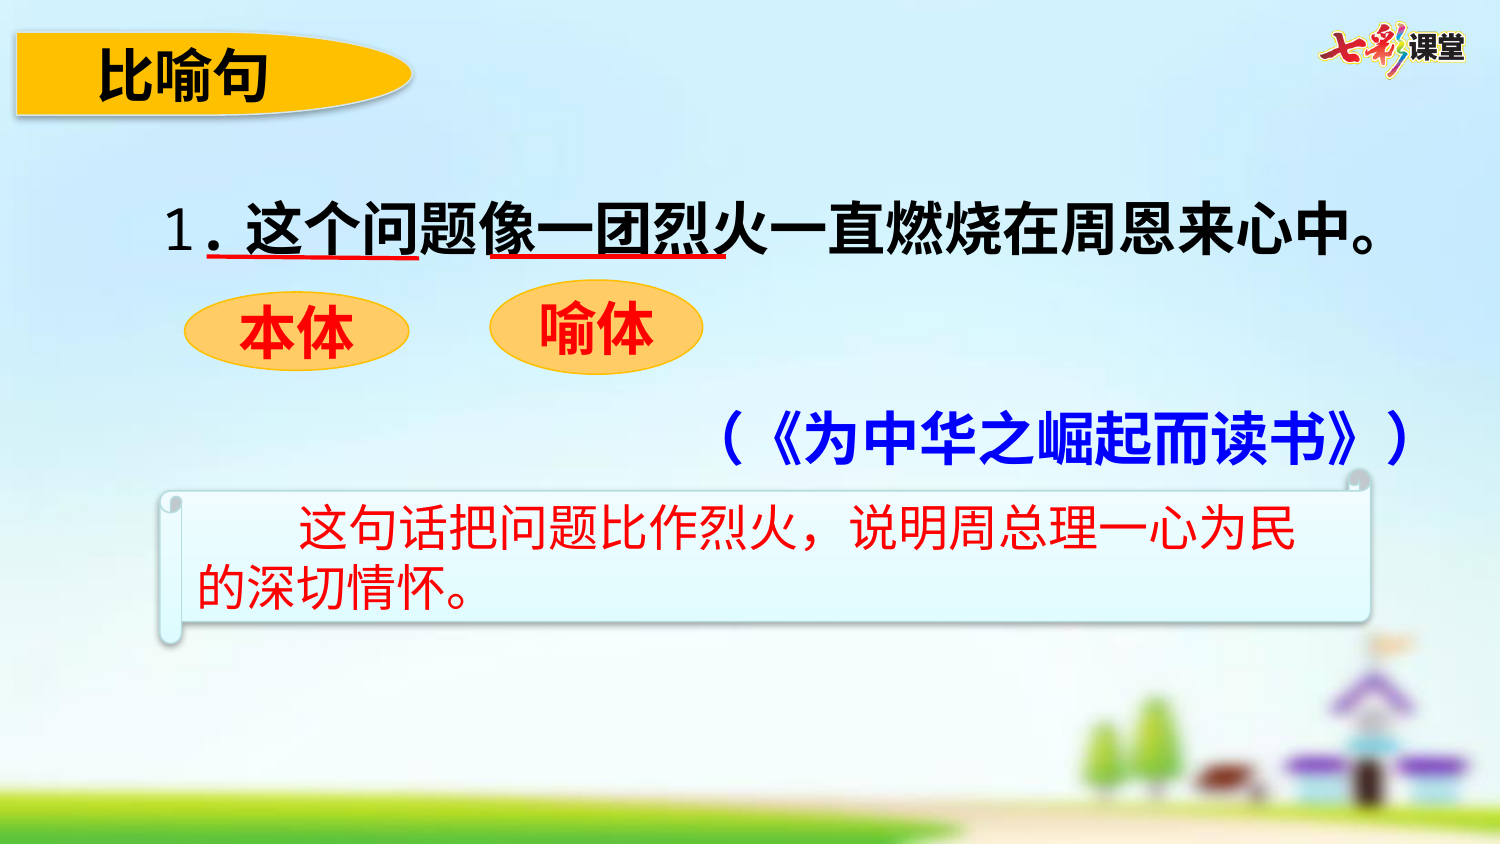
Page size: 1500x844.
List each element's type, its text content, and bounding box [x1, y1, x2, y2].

text_box 本体 [182, 289, 411, 373]
text_box 这句话把问题比作烈火，说明周总理一心为民的深切情怀。 [158, 468, 1372, 645]
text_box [0, 31, 413, 116]
text_box 1.这个问题像一团烈火一直燃烧在周恩来心中。 （《为中华之崛起而读书》） [41, 150, 1459, 480]
text_box 喻体 [488, 277, 705, 377]
picture [0, 0, 1500, 844]
